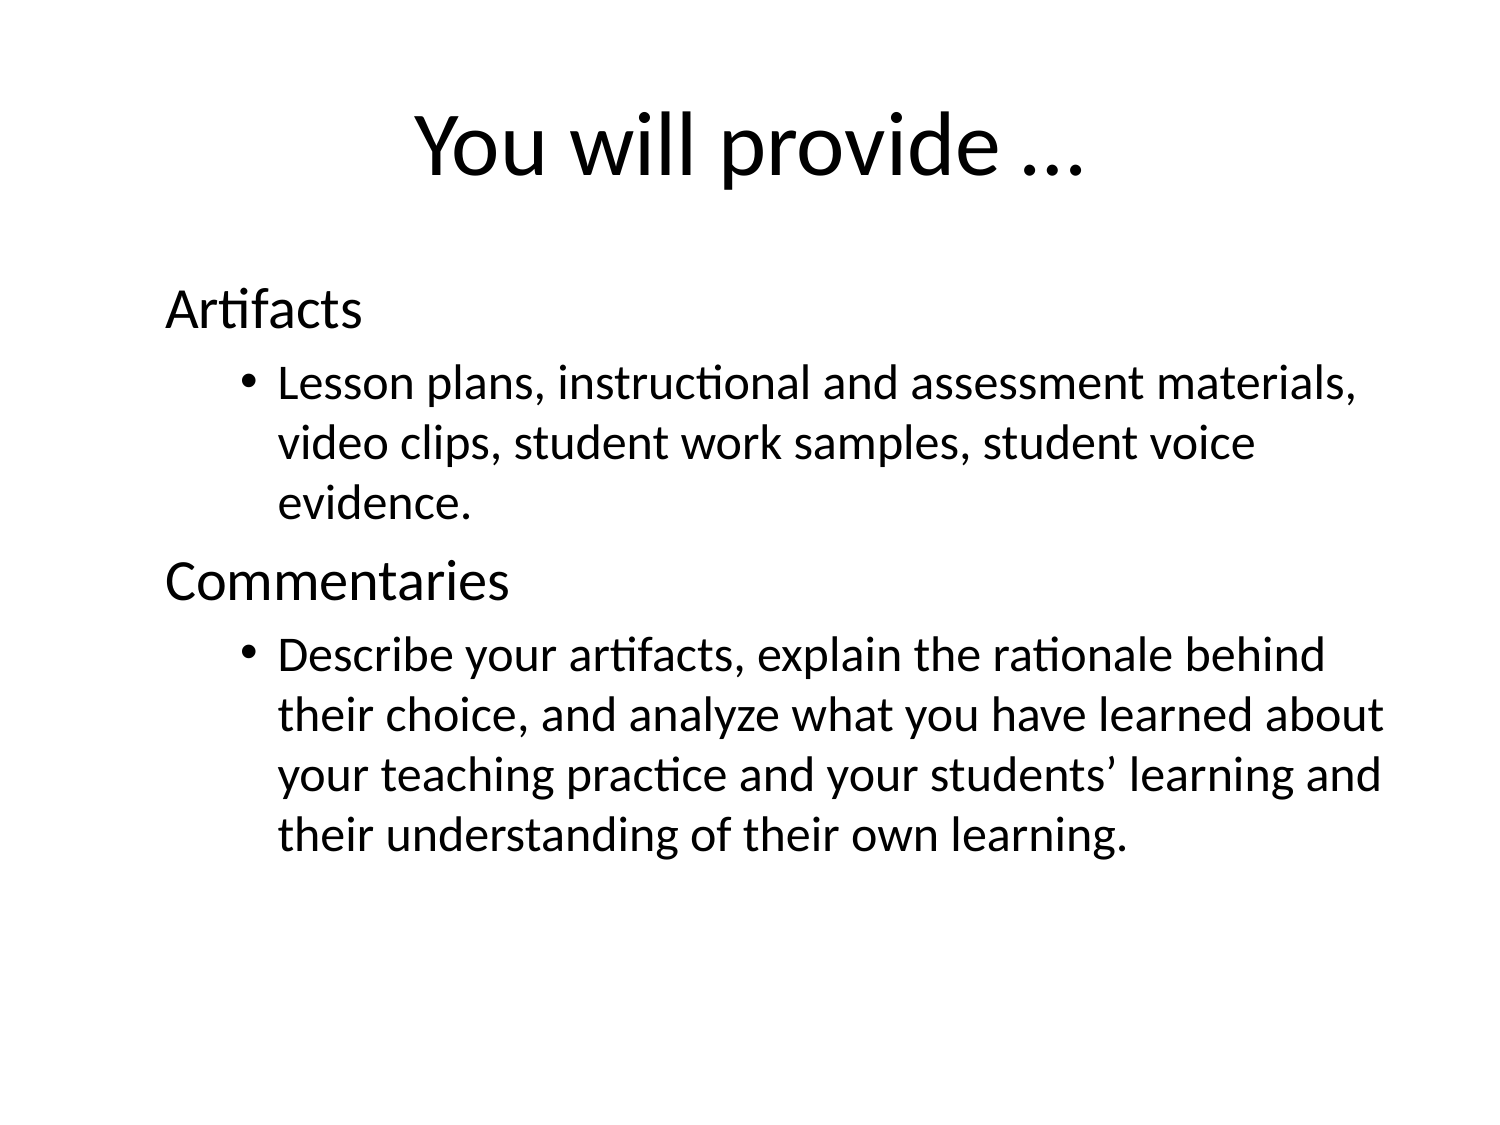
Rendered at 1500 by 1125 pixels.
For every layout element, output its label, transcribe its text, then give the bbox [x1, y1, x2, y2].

title You will provide … [75, 45, 1425, 233]
list Artifacts Lesson plans, instructional and assessment materials, video clips, student work samples, student voice evidence. Commentaries Describe your artifacts, explain the rationale behind their choice, and analyze what you have learned about your teaching practice and your students’ learning and their understanding of their own learning. [75, 262, 1425, 1005]
